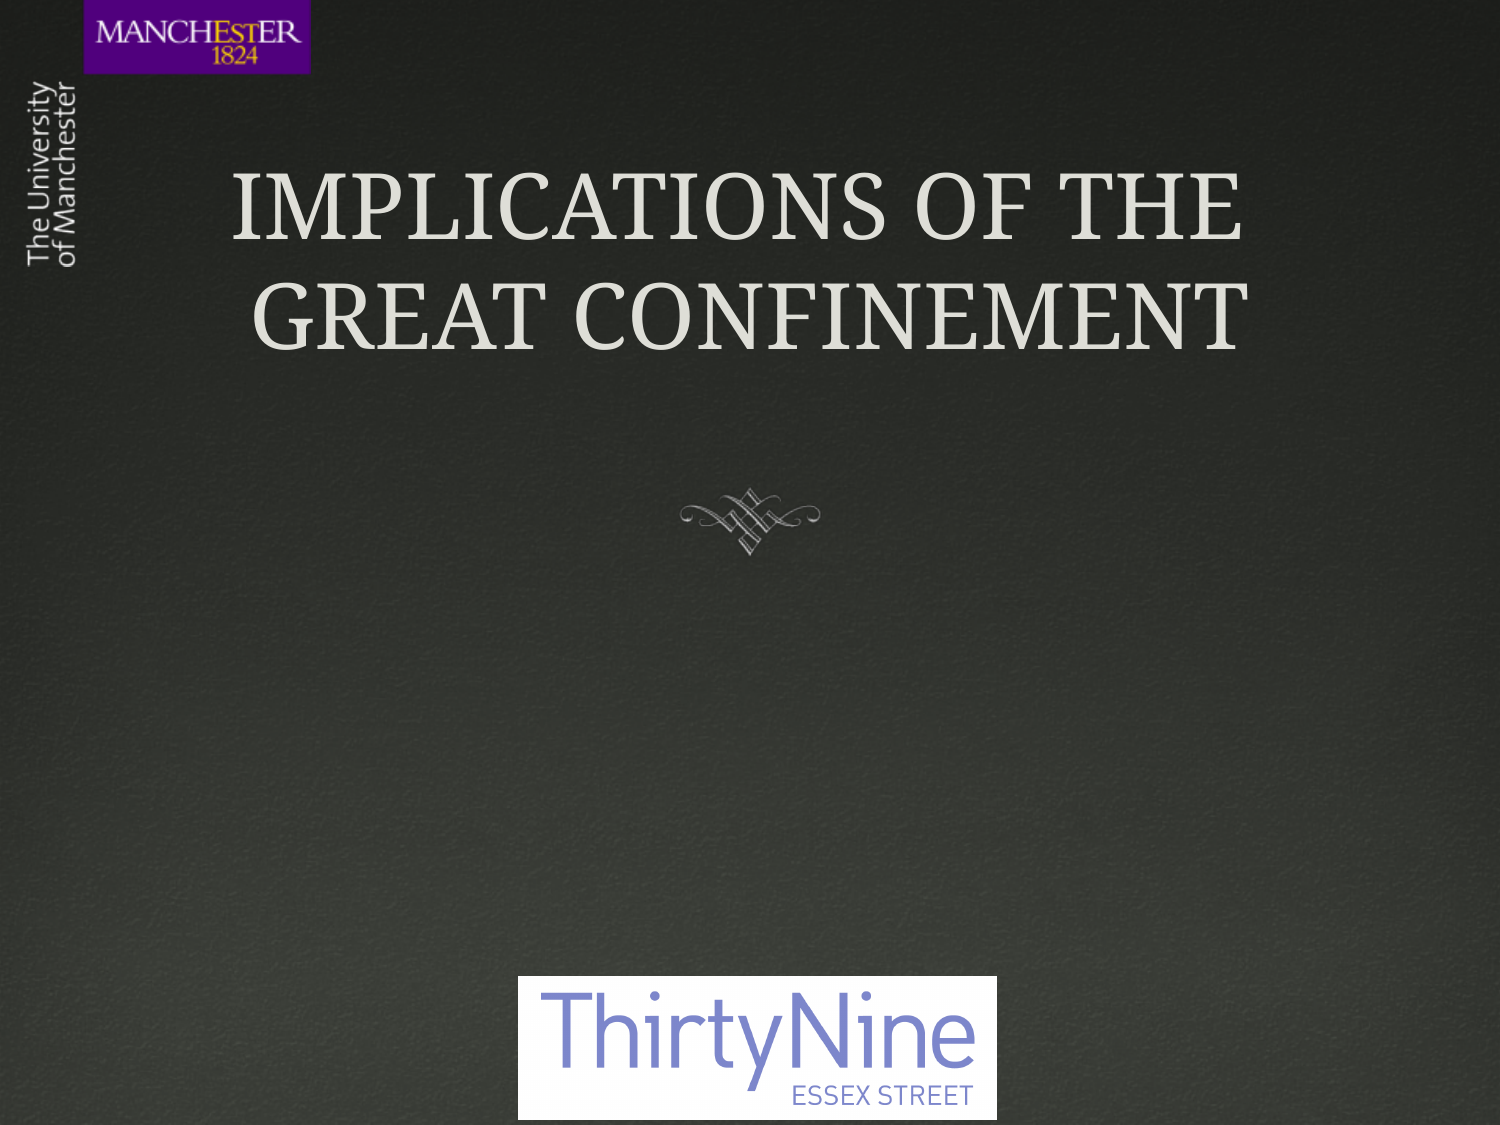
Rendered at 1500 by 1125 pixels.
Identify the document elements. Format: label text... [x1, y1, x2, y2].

picture [0, 0, 312, 268]
title Implications of the Great Confinement [112, 177, 1388, 486]
picture [657, 486, 843, 582]
picture [517, 975, 997, 1121]
